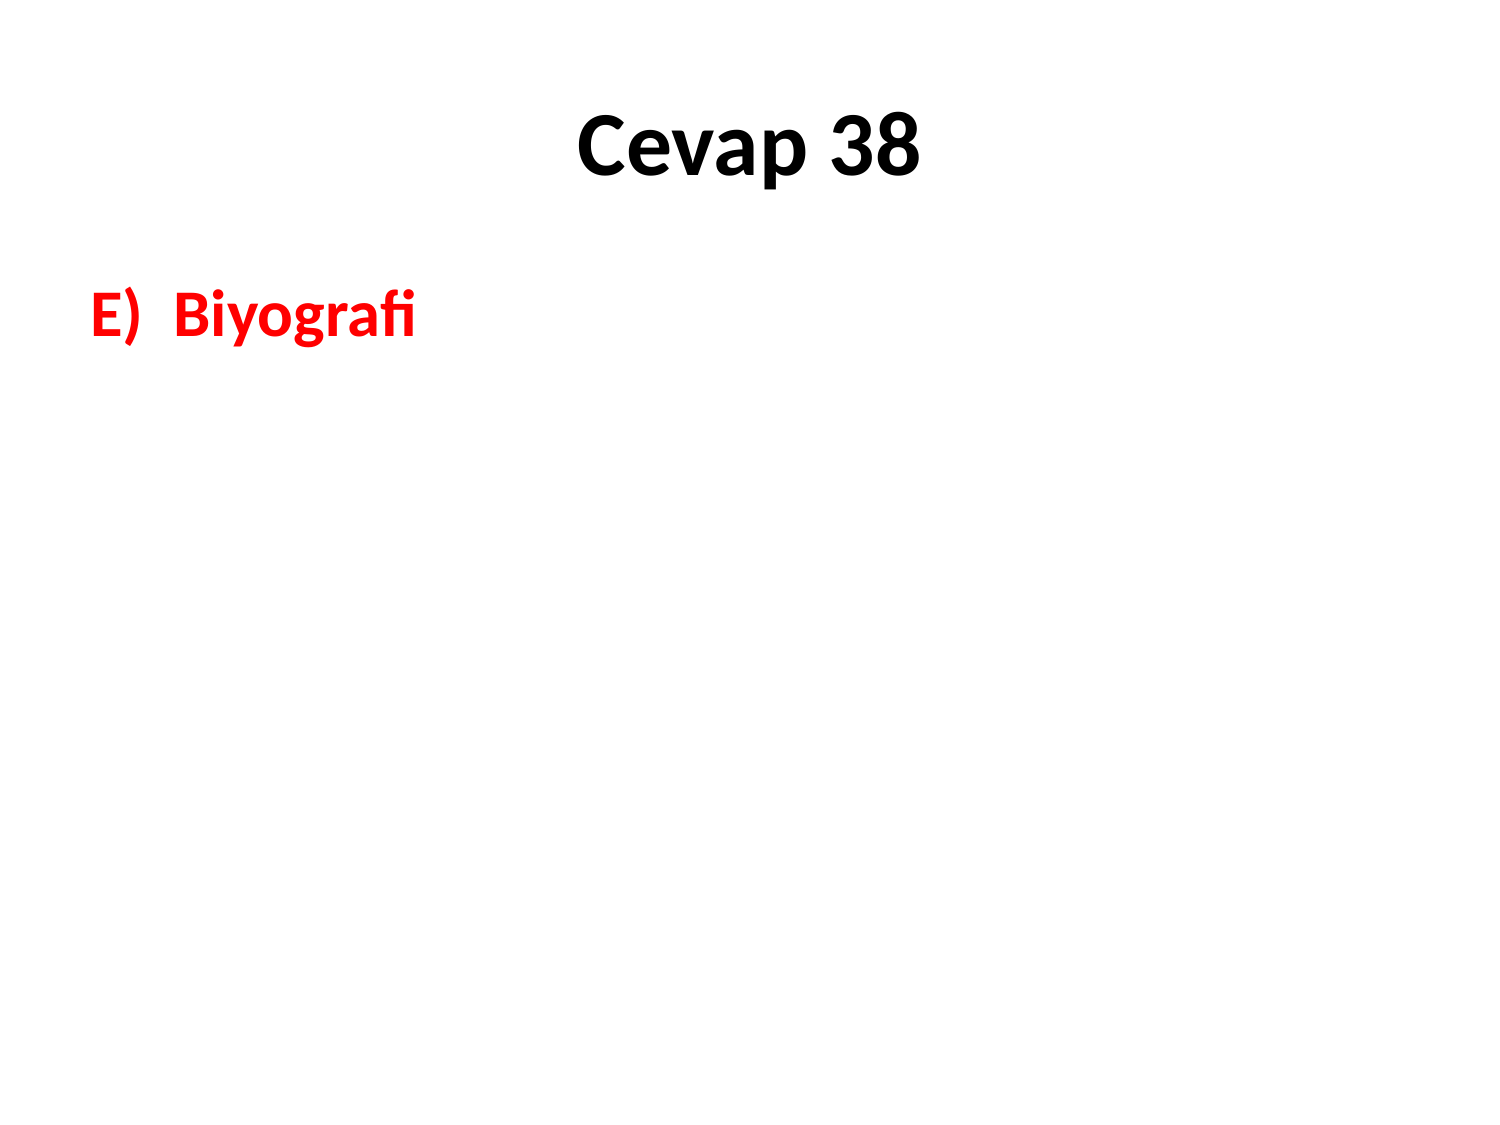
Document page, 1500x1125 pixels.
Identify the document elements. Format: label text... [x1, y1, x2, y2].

title Cevap 38 [75, 45, 1425, 233]
list E) Biyograﬁ [75, 262, 1425, 1005]
